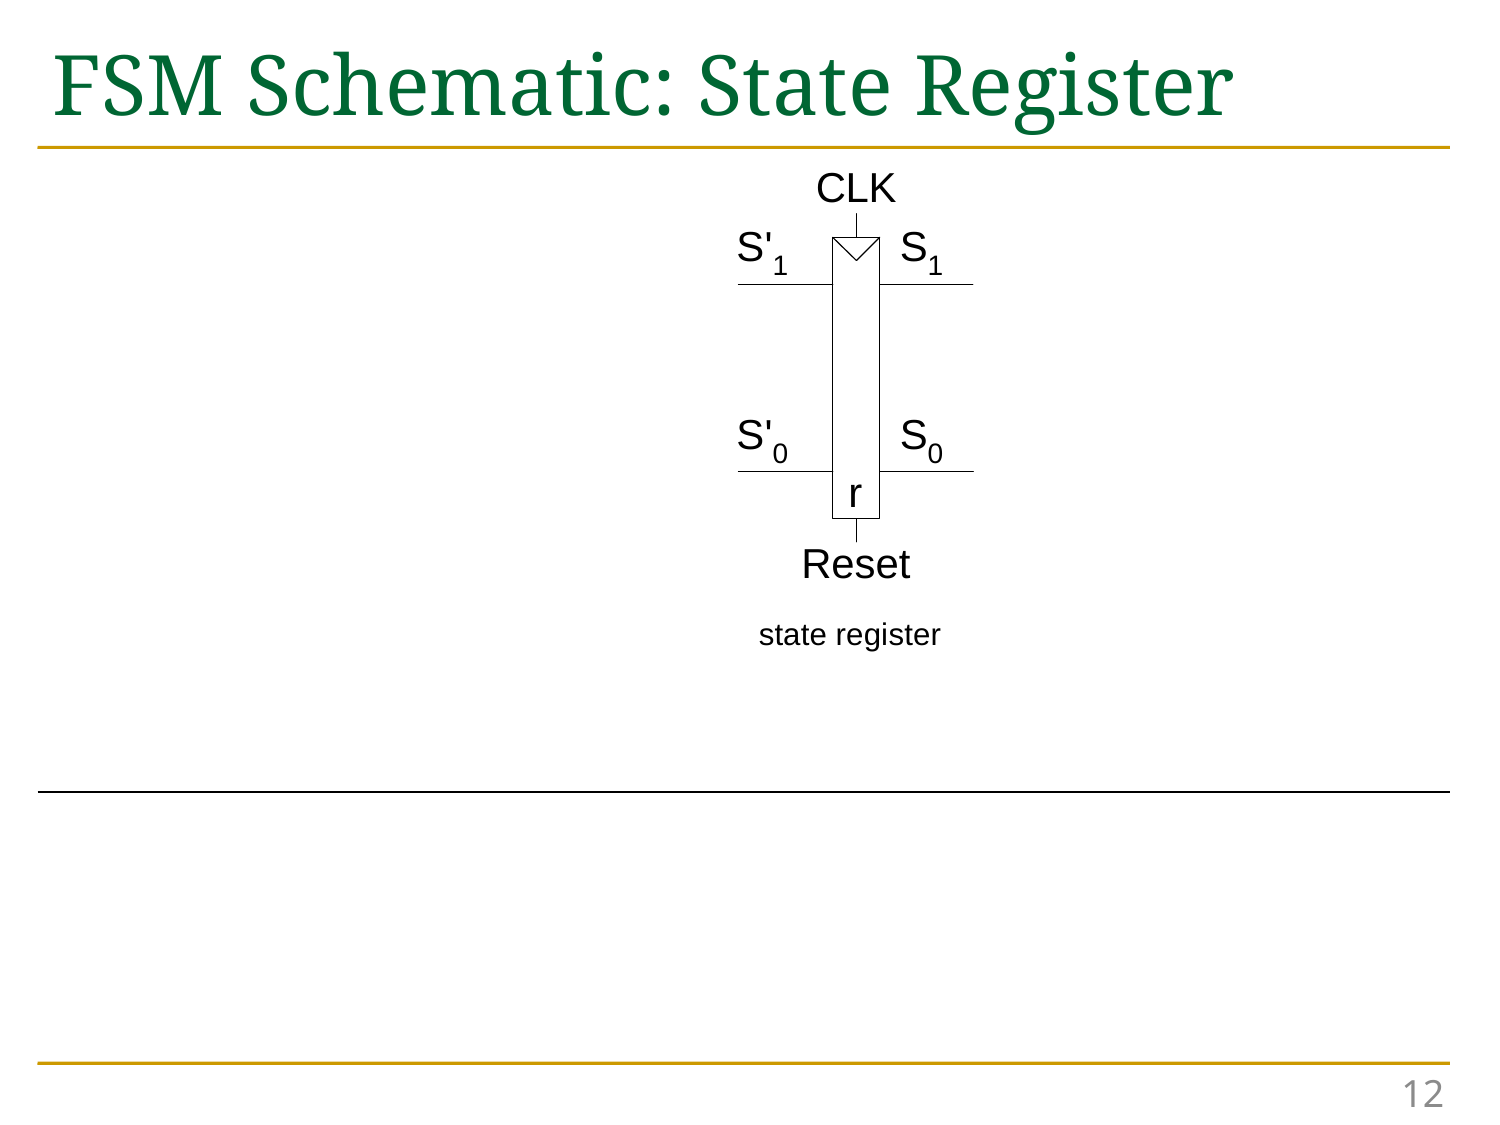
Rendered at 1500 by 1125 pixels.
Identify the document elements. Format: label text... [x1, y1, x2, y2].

title FSM Schematic: State Register [37, 24, 1450, 200]
slide_number 12 [1121, 1066, 1460, 1125]
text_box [709, 137, 1026, 688]
